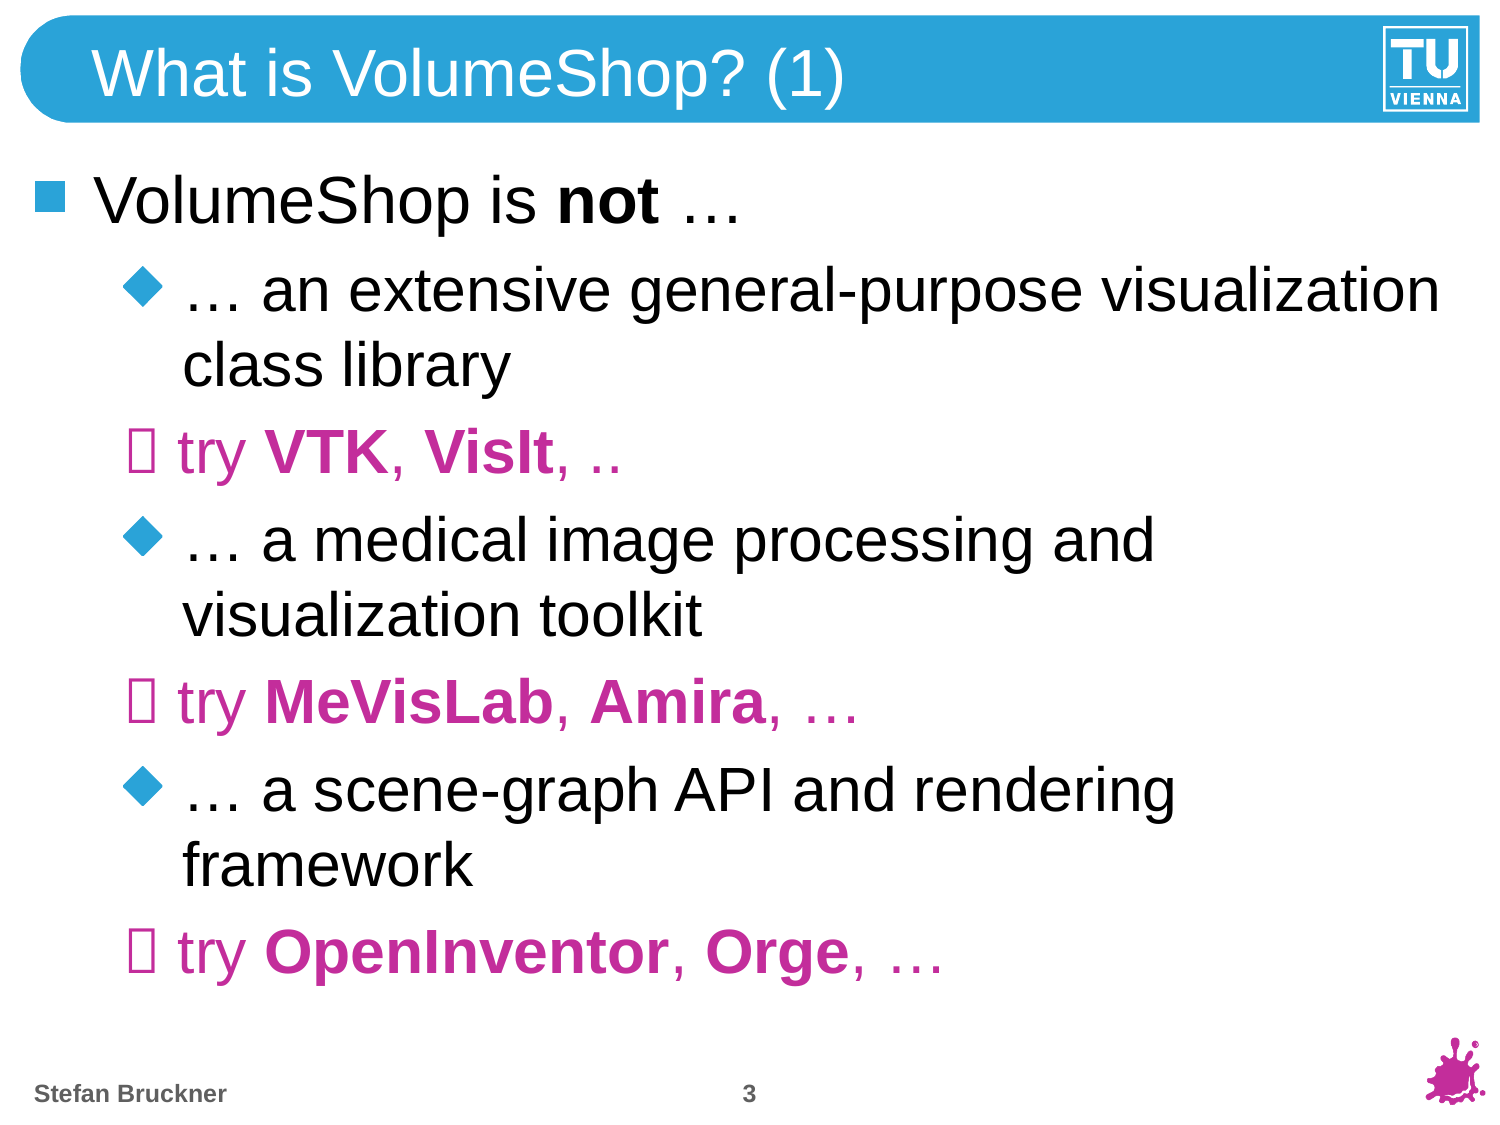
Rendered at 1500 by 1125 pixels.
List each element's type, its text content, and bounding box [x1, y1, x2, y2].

title What is VolumeShop? (1) [76, 6, 1351, 132]
footer Stefan Bruckner [18, 1067, 637, 1118]
list VolumeShop is not … … an extensive general-purpose visualization class library  try VTK, VisIt, .. … a medical image processing and visualization toolkit  try MeVisLab, Amira, … … a scene-graph API and rendering framework  try OpenInventor, Orge, … [19, 148, 1481, 1048]
slide_number 2 [660, 1067, 839, 1118]
